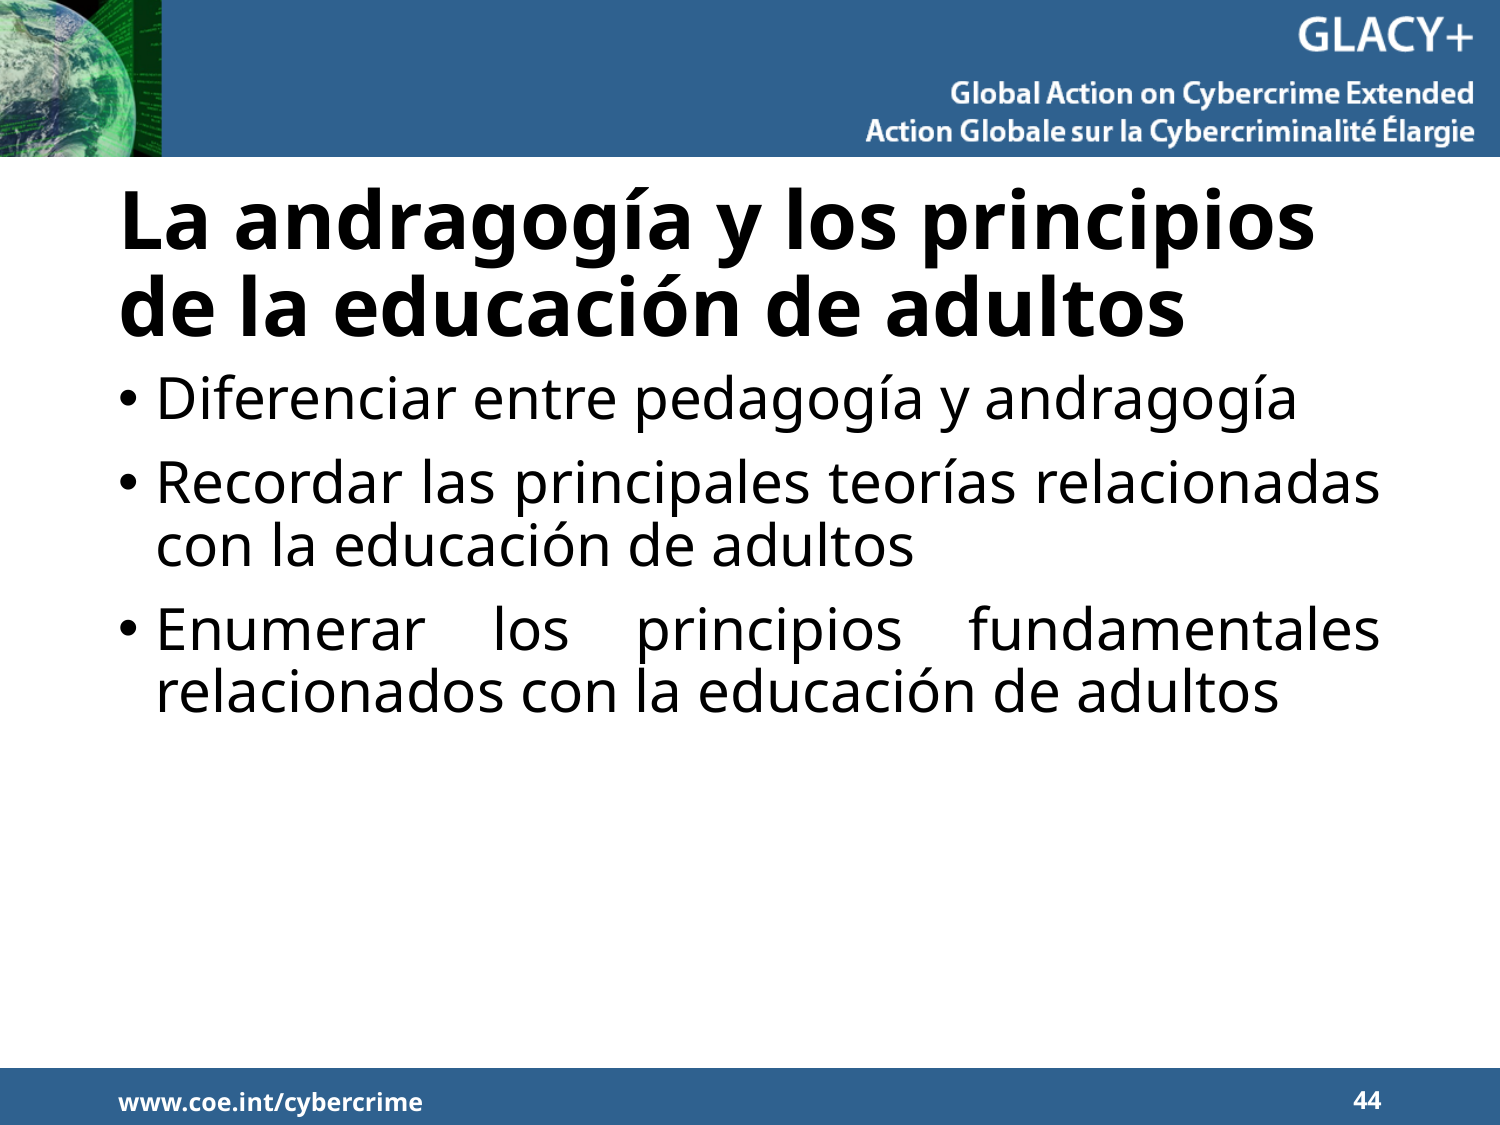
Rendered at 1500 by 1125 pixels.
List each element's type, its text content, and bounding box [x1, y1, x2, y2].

list Diferenciar entre pedagogía y andragogía Recordar las principales teorías relacionadas con la educación de adultos Enumerar los principios fundamentales relacionados con la educación de adultos [103, 362, 1397, 1086]
slide_number 44 [1059, 1071, 1397, 1125]
title La andragogía y los principios de la educación de adultos [103, 171, 1397, 362]
picture [0, 0, 1500, 157]
slide_number www.coe.int/cybercrime [103, 1071, 491, 1125]
